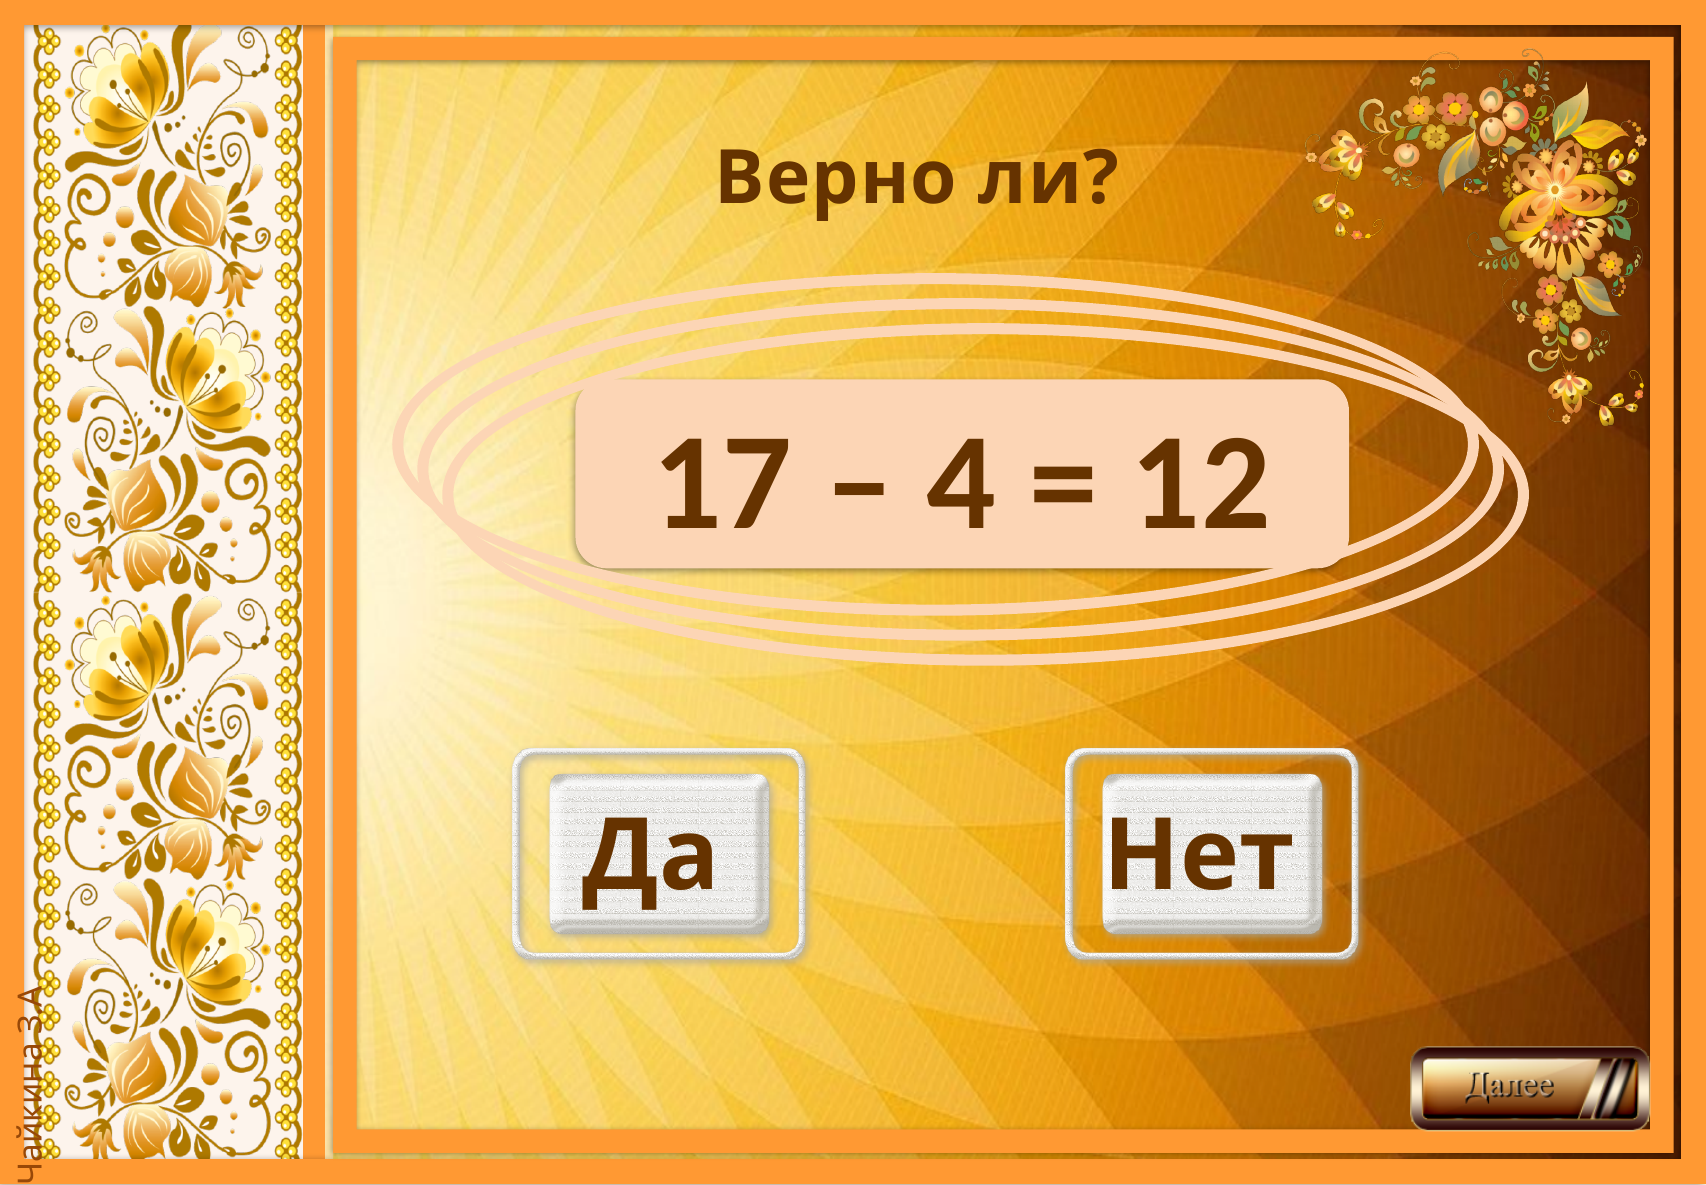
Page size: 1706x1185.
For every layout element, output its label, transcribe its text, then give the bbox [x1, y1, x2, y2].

picture [25, 1149, 32, 1159]
text_box [467, 439, 1507, 643]
text_box [415, 296, 1491, 534]
picture [32, 1048, 39, 1056]
picture [32, 1149, 39, 1157]
text_box 17 – 4 = 12 [574, 378, 1350, 570]
text_box [460, 426, 1482, 618]
picture [25, 1068, 31, 1077]
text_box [1054, 733, 1373, 976]
picture [25, 1130, 38, 1138]
picture [25, 25, 303, 1159]
text_box [390, 271, 1466, 509]
text_box Верно ли? [392, 119, 1444, 317]
picture [25, 1091, 38, 1099]
picture [25, 993, 31, 1000]
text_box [501, 733, 820, 976]
text_box [440, 321, 1532, 668]
picture [325, 25, 1681, 1159]
